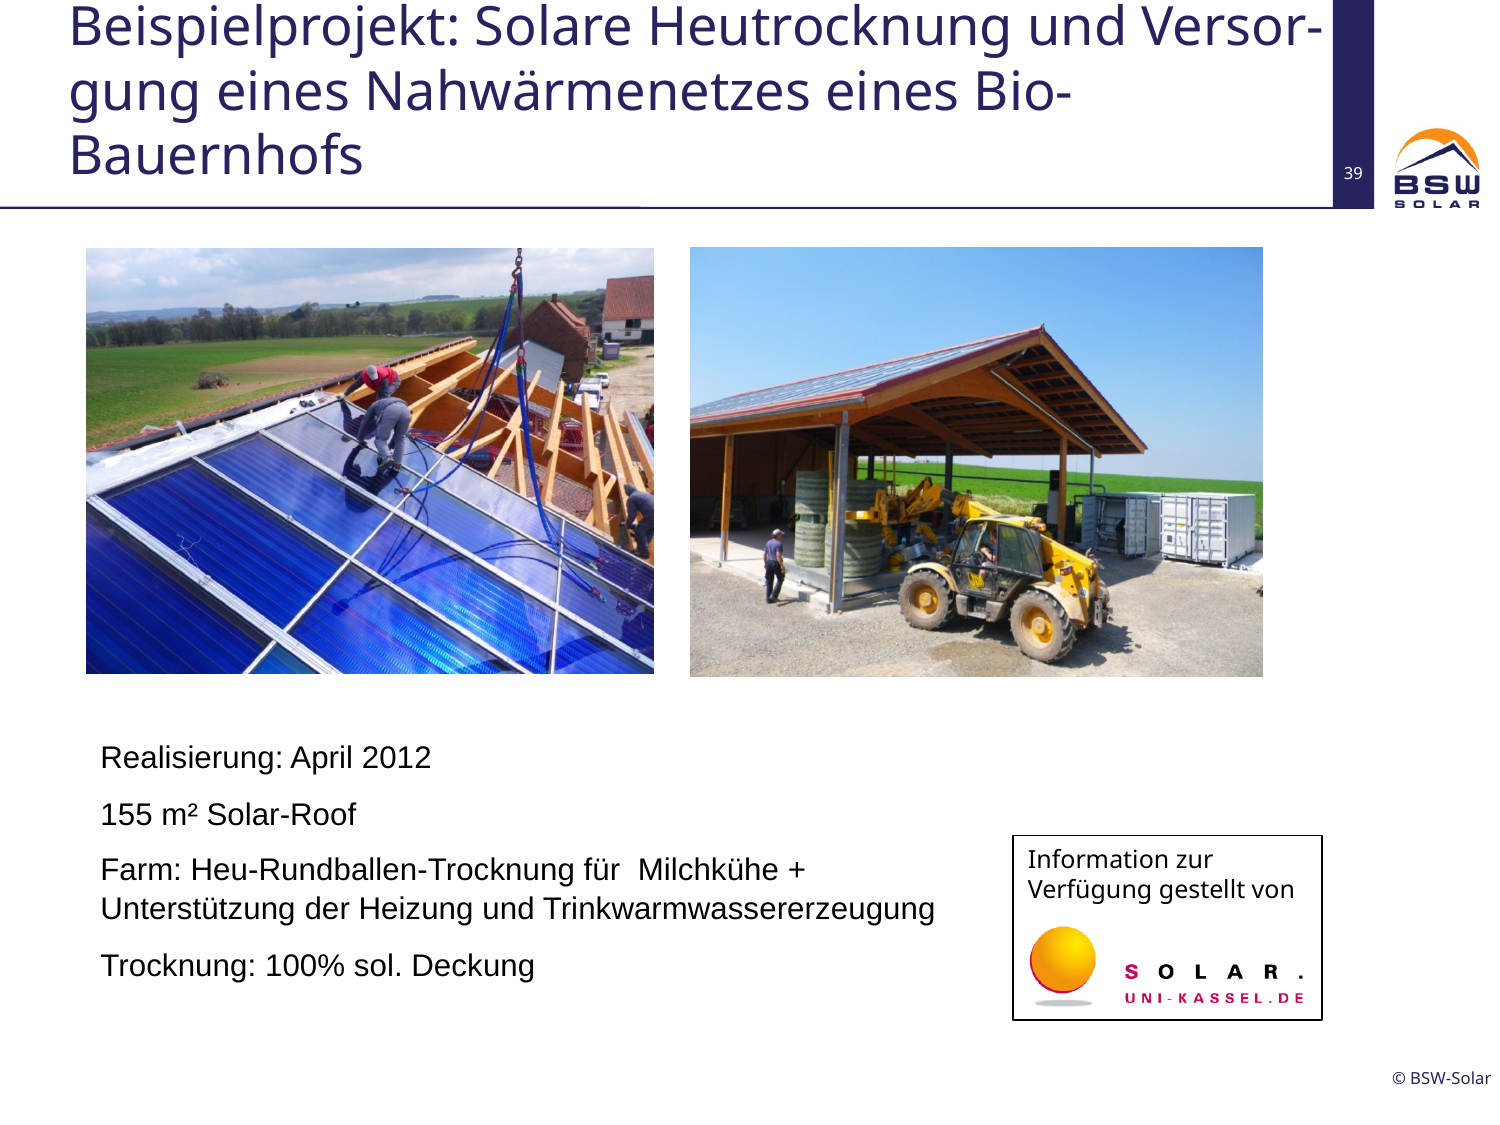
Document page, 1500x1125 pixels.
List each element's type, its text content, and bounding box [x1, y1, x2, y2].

picture [1012, 913, 1321, 1019]
footer © BSW-Solar [1392, 924, 1500, 1088]
table_cell Farm: Heu-Rundballen-Trocknung für Milchkühe + Unterstützung der Heizung und Trinkwarmwassererzeugung [87, 842, 958, 938]
title Beispielprojekt: Solare Heutrocknung und Versor-gung eines Nahwärmenetzes eines Bio-Bauernhofs [68, 0, 1334, 187]
table_header Realisierung: April 2012 [87, 731, 958, 786]
picture [1391, 125, 1482, 208]
table_cell Trocknung: 100% sol. Deckung [87, 938, 958, 994]
table_cell 155 m² Solar-Roof [87, 786, 958, 842]
text_box Information zur Verfügung gestellt von [1012, 835, 1322, 913]
picture [690, 247, 1263, 677]
slide_number 39 [1332, 81, 1375, 186]
picture [86, 247, 654, 674]
